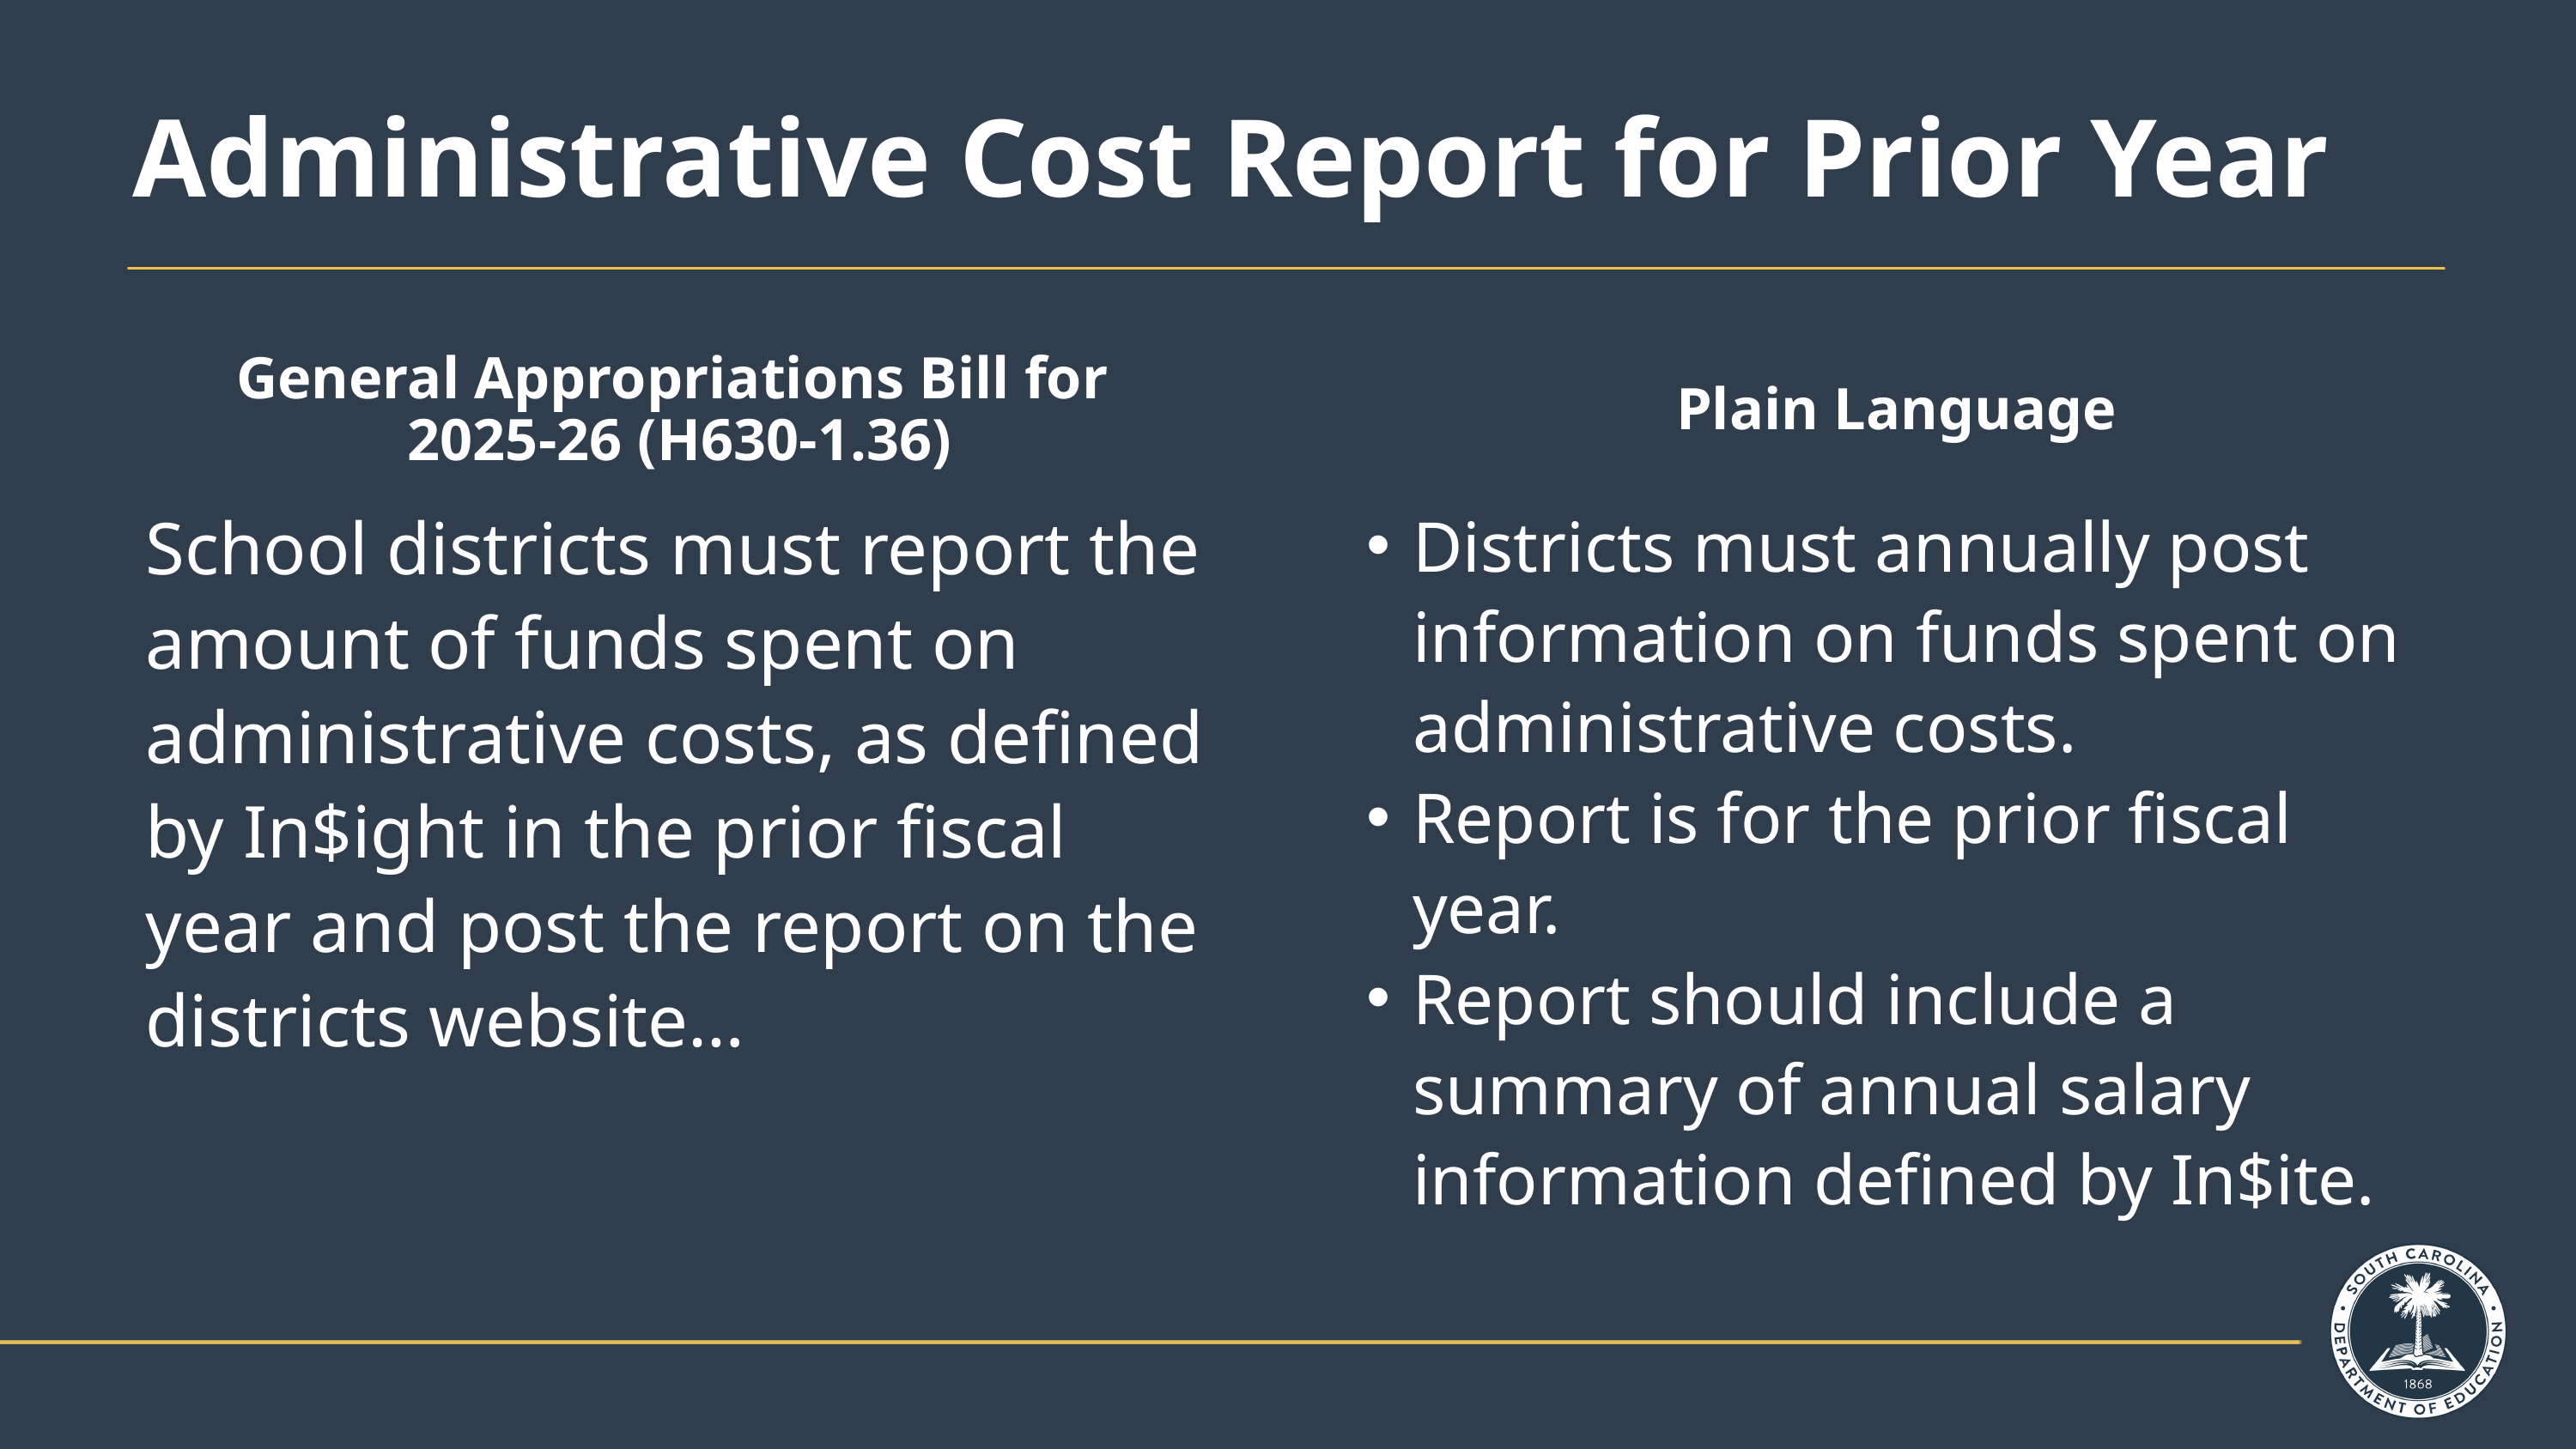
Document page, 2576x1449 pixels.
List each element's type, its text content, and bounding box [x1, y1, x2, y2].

list Districts must annually post information on funds spent on administrative costs. Report is for the prior fiscal year. Report should include a summary of annual salary information defined by In$ite. [1353, 488, 2449, 1234]
list School districts must report the amount of funds spent on administrative costs, as defined by In$ight in the prior fiscal year and post the report on the districts website… [132, 488, 1223, 1234]
picture [2329, 1243, 2507, 1420]
list General Appropriations Bill for 2025-26 (H630-1.36) [135, 334, 1225, 489]
list Plain Language [1349, 334, 2445, 489]
title Administrative Cost Report for Prior Year [132, 33, 2450, 276]
